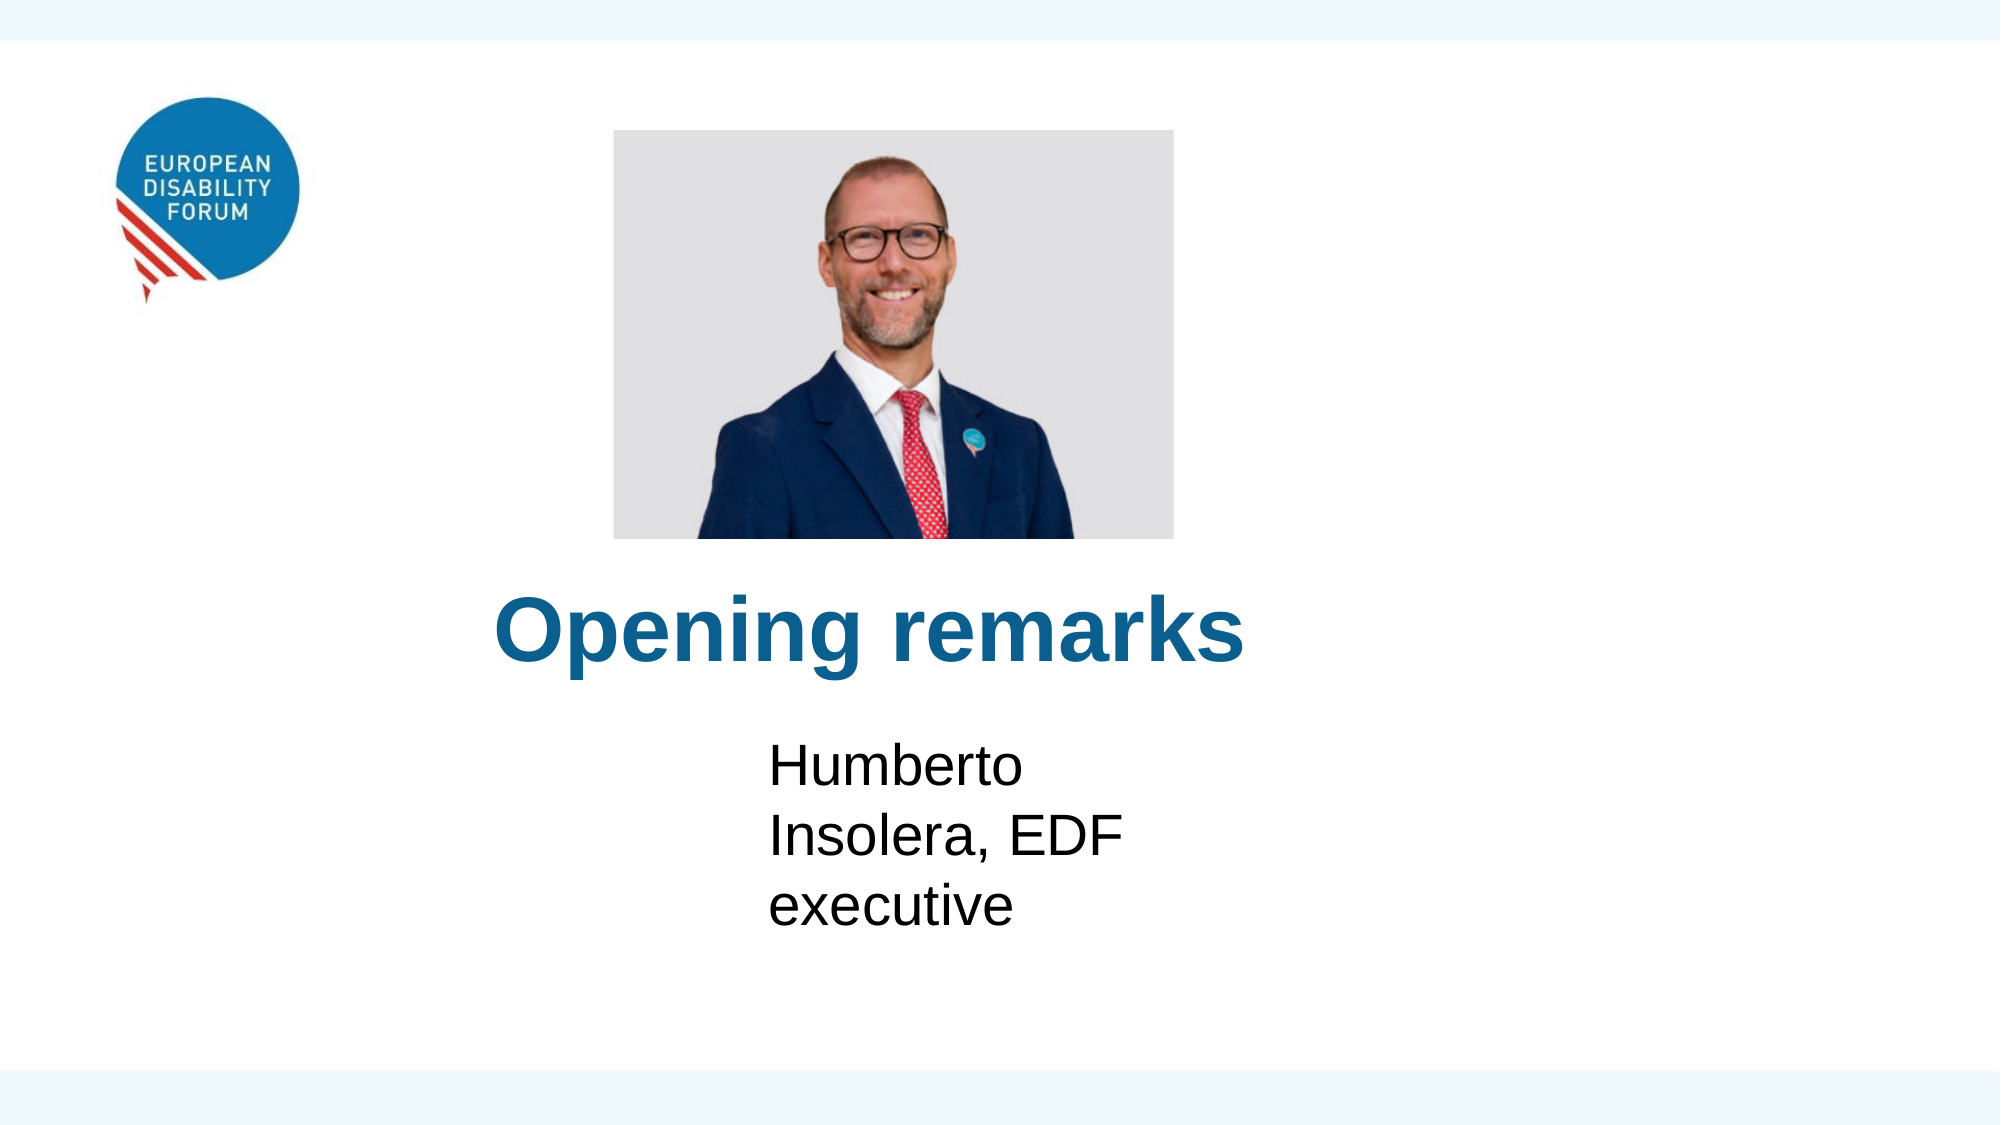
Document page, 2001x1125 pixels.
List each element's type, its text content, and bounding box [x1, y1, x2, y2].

picture [0, 0, 2000, 1125]
list Humberto Insolera, EDF executive [753, 720, 1247, 829]
text_box [613, 130, 1174, 539]
title Opening remarks [478, 562, 1605, 672]
